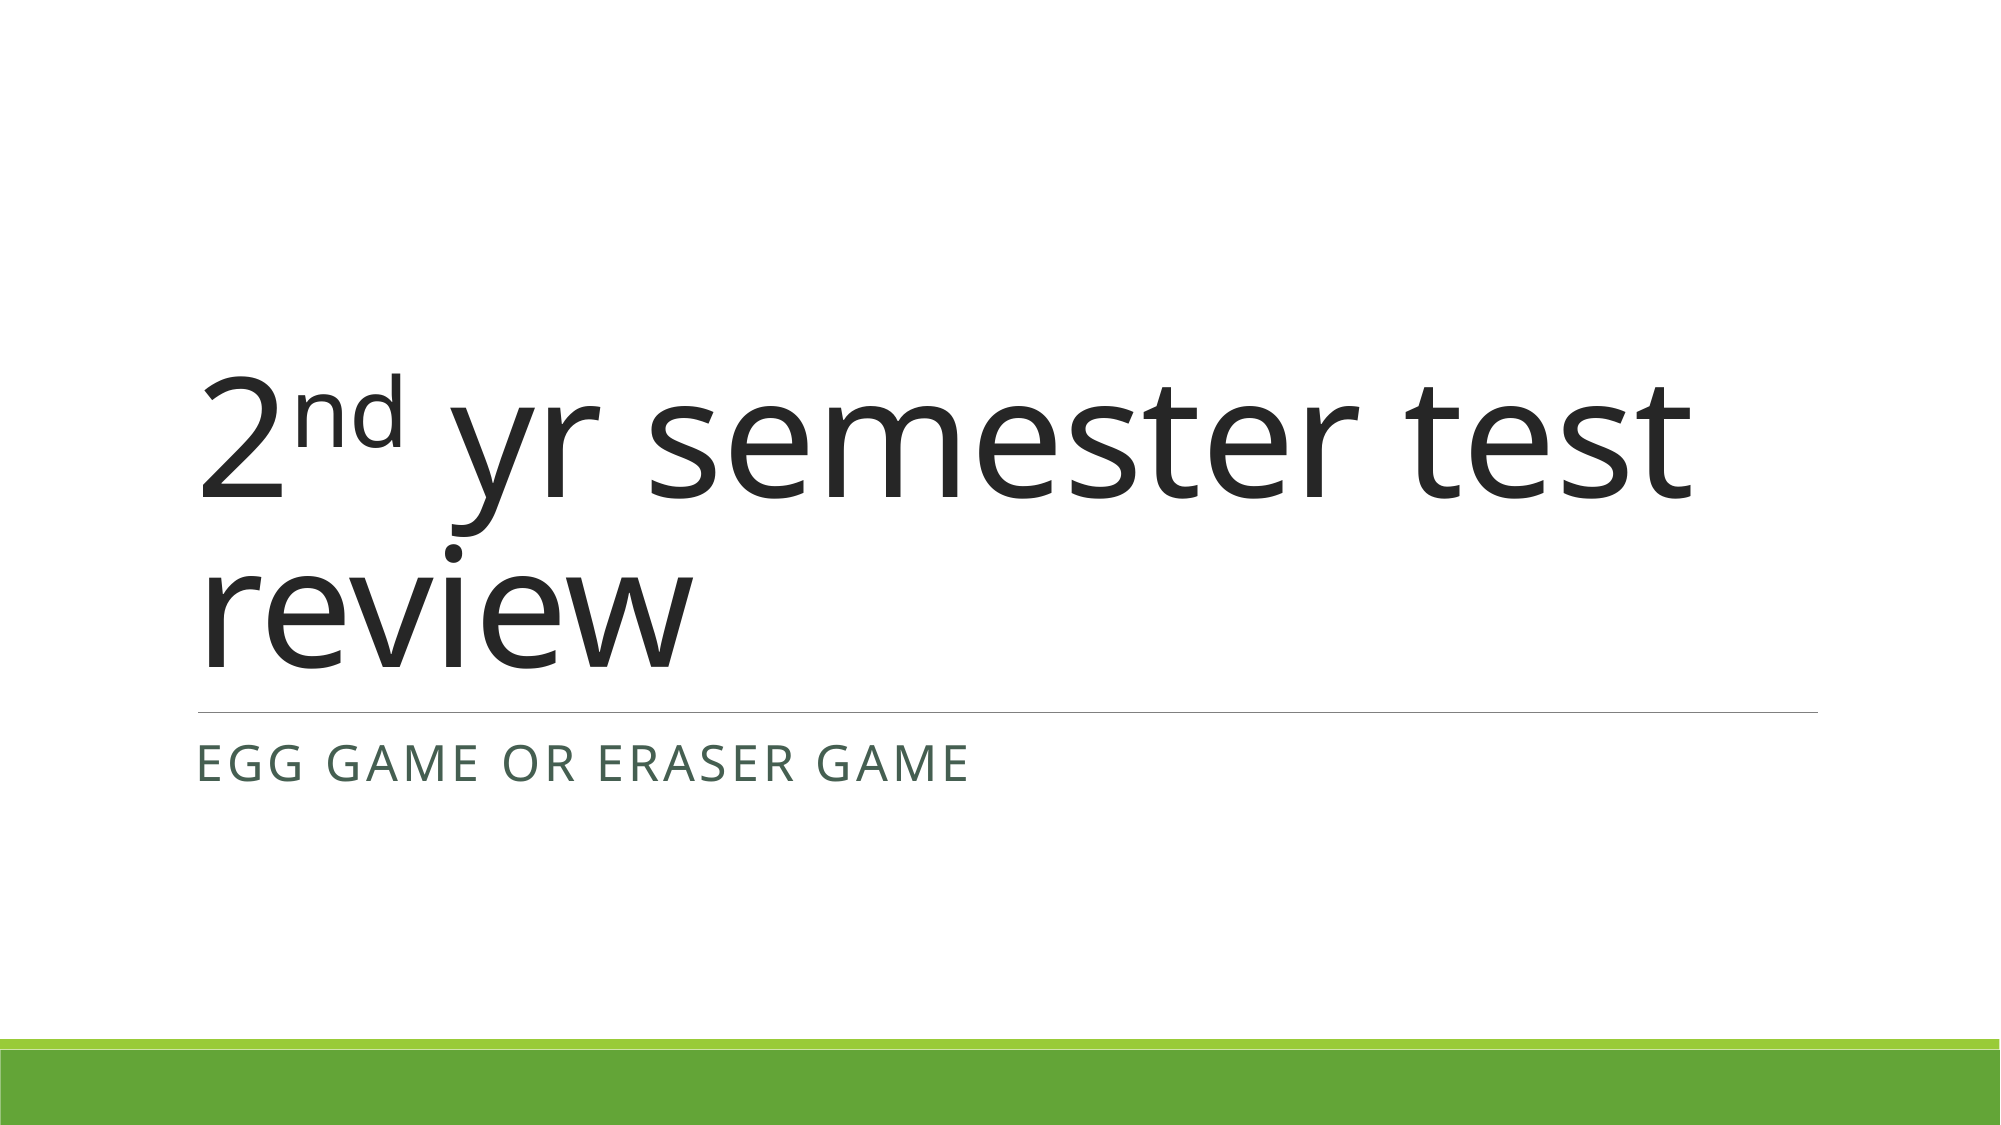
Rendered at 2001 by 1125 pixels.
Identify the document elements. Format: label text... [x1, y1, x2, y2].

subtitle Egg game or eraser game [180, 730, 1831, 919]
title 2nd yr semester test review [180, 124, 1830, 710]
